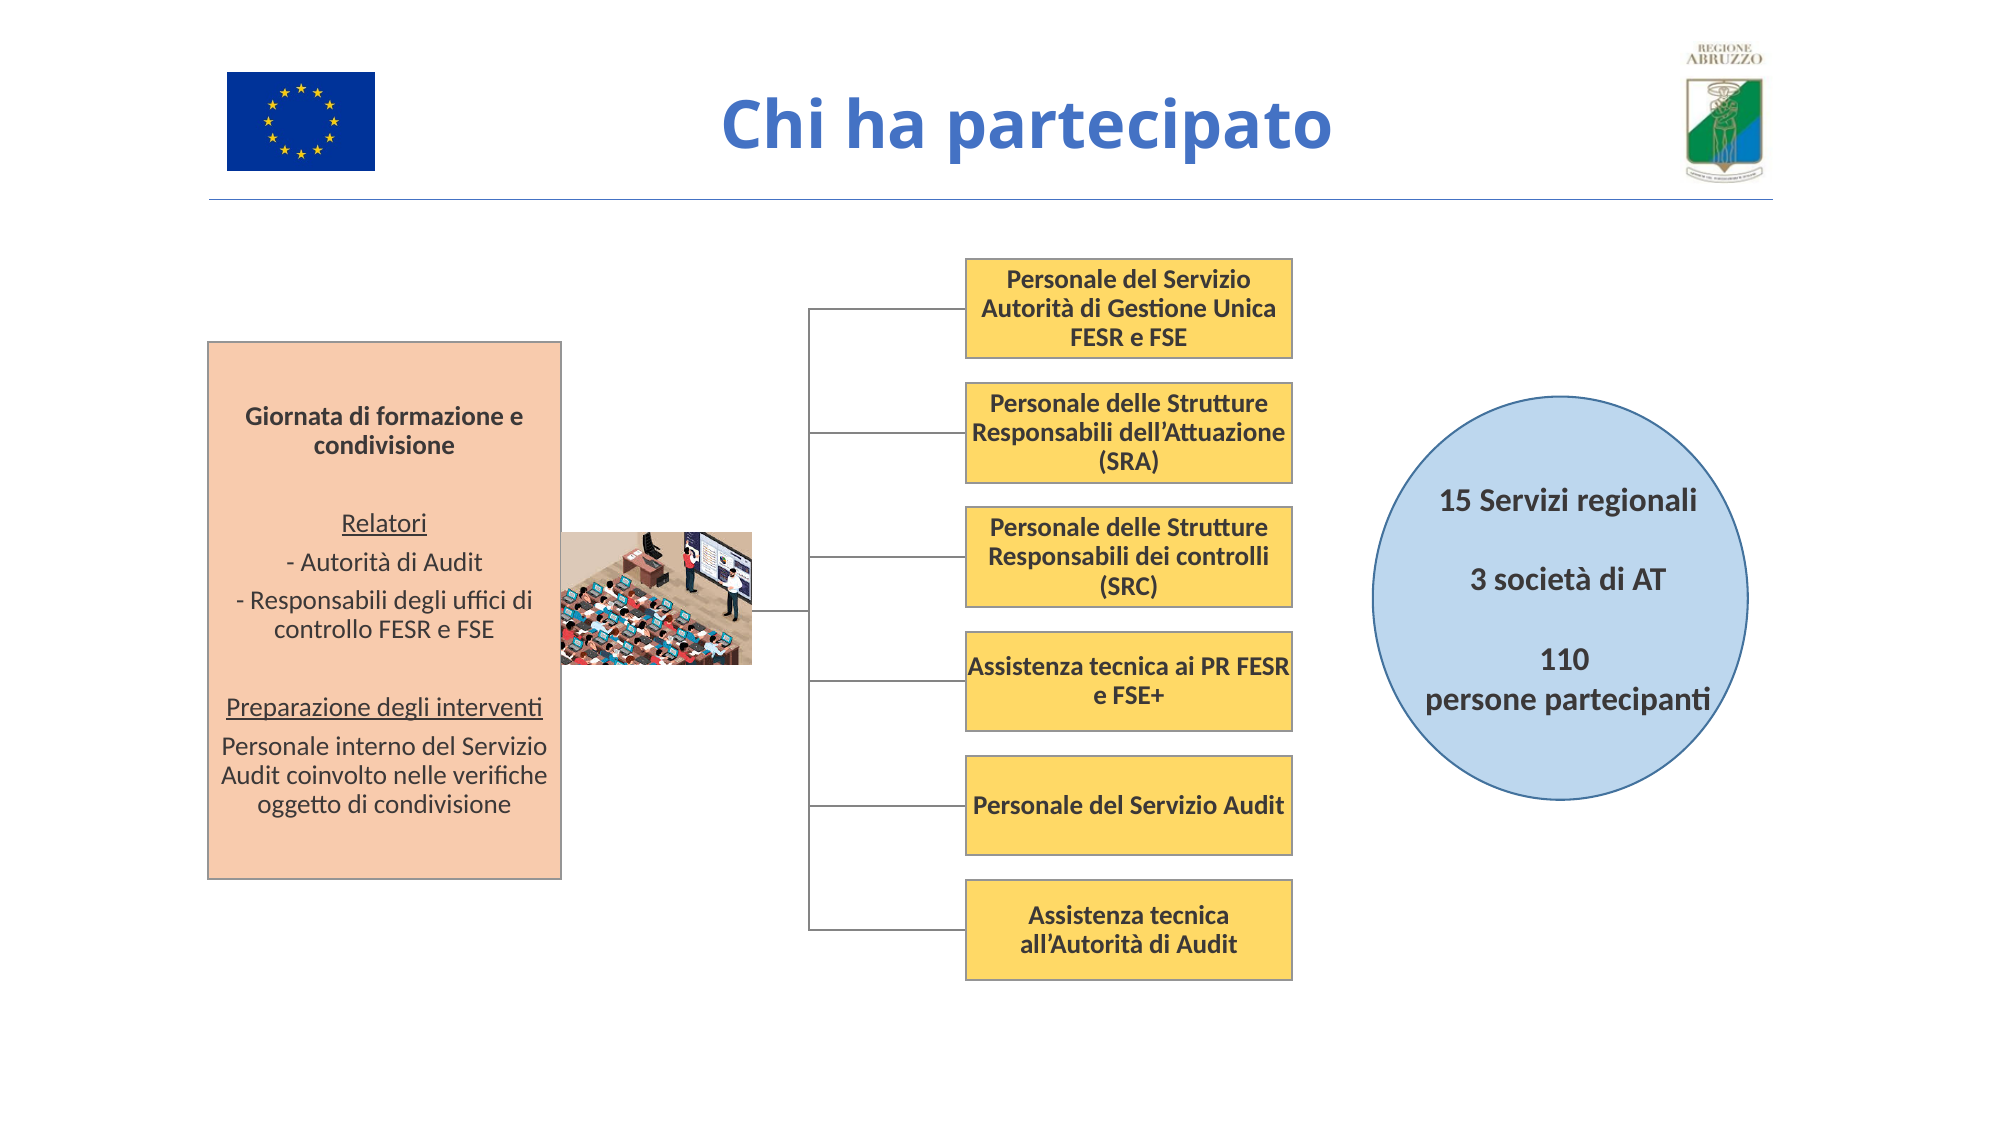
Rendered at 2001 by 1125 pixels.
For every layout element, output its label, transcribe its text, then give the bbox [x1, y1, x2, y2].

text_box [1595, 398, 1707, 470]
title Chi ha partecipato [374, 71, 1680, 182]
text_box [1727, 503, 1749, 693]
text_box [1595, 725, 1708, 798]
picture [1680, 41, 1773, 184]
picture [561, 532, 752, 665]
picture [227, 72, 375, 171]
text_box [61, 258, 1595, 980]
text_box 15 Servizi regionali 3 società di AT 110 persone partecipanti [1595, 470, 1727, 725]
